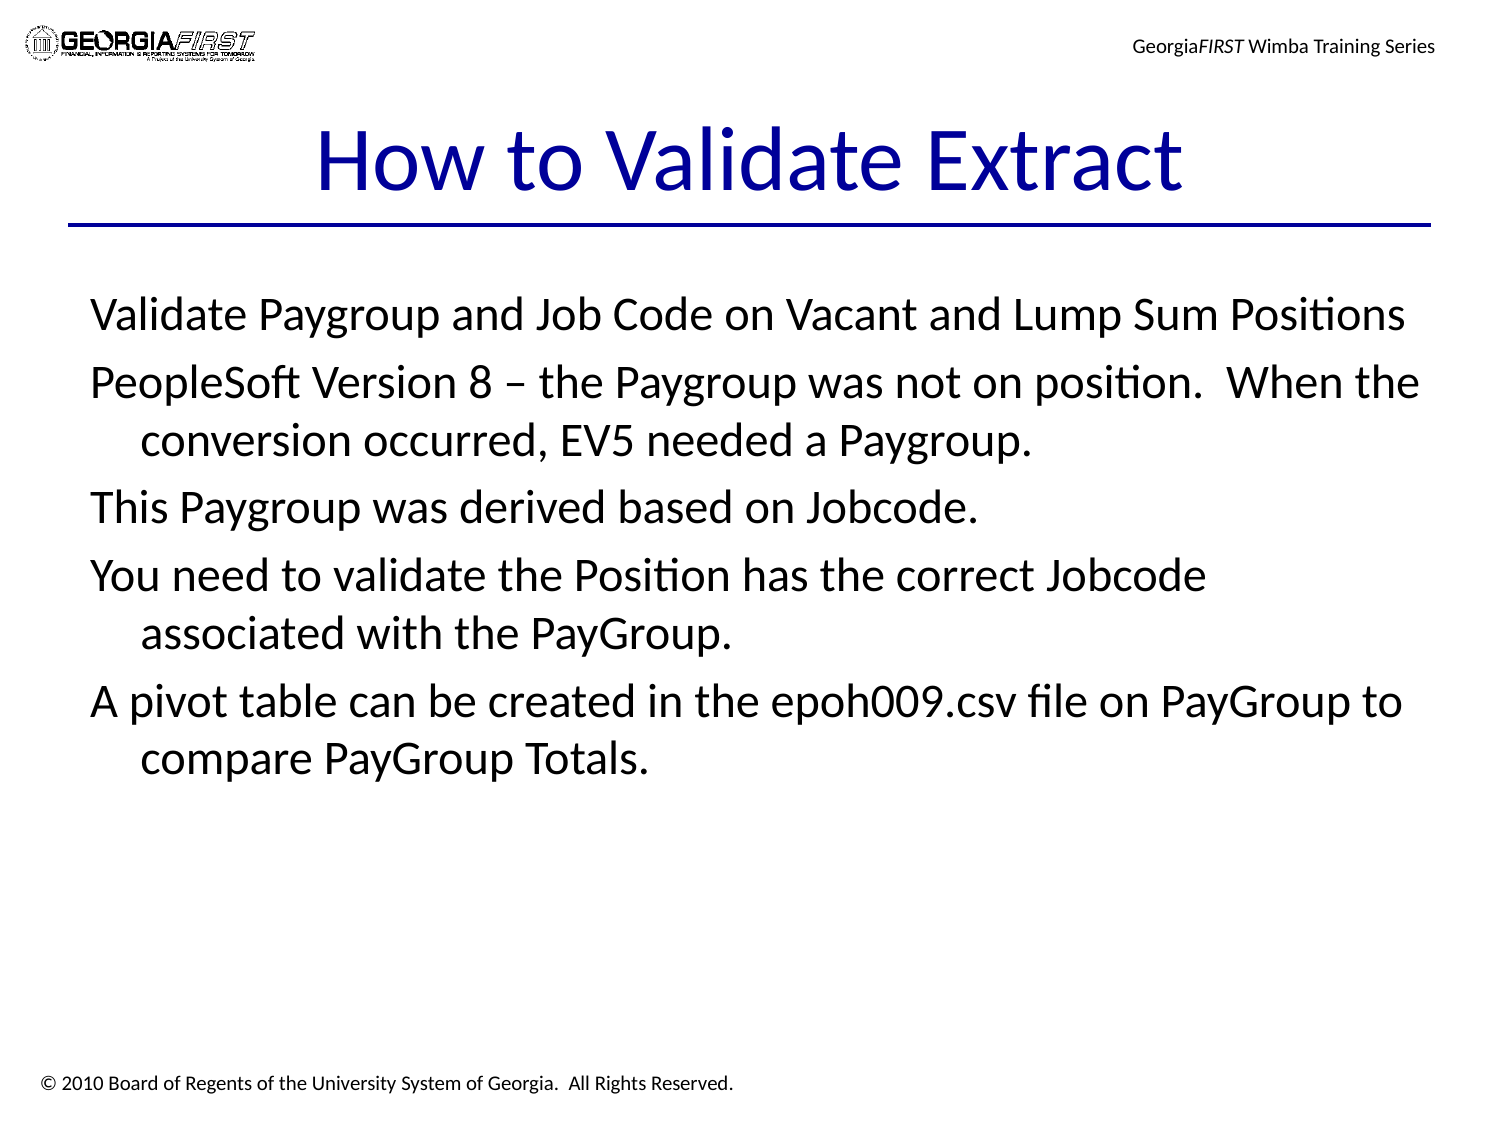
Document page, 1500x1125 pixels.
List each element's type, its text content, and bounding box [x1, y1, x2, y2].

list Validate Paygroup and Job Code on Vacant and Lump Sum Positions PeopleSoft Version 8 – the Paygroup was not on position. When the conversion occurred, EV5 needed a Paygroup. This Paygroup was derived based on Jobcode. You need to validate the Position has the correct Jobcode associated with the PayGroup. A pivot table can be created in the epoh009.csv file on PayGroup to compare PayGroup Totals. [75, 275, 1438, 1125]
title How to Validate Extract [75, 75, 1425, 233]
picture [24, 24, 255, 63]
